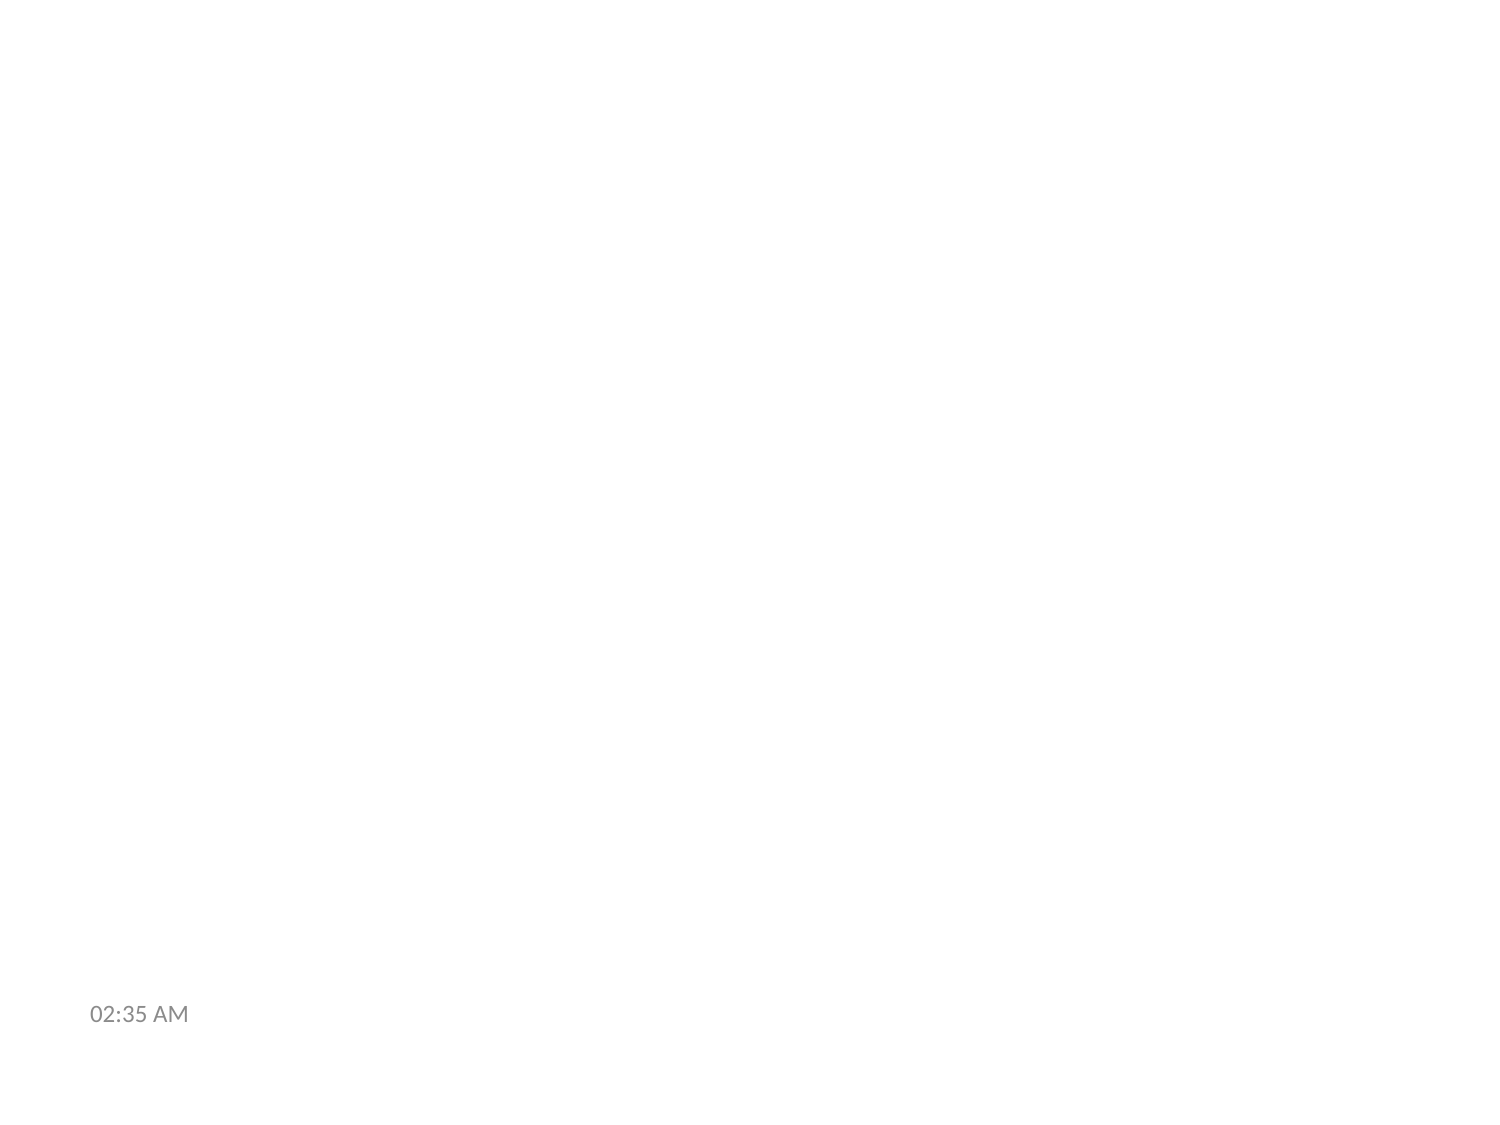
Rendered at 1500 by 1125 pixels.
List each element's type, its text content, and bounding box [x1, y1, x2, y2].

text_box 3:35 PM [75, 982, 425, 1043]
